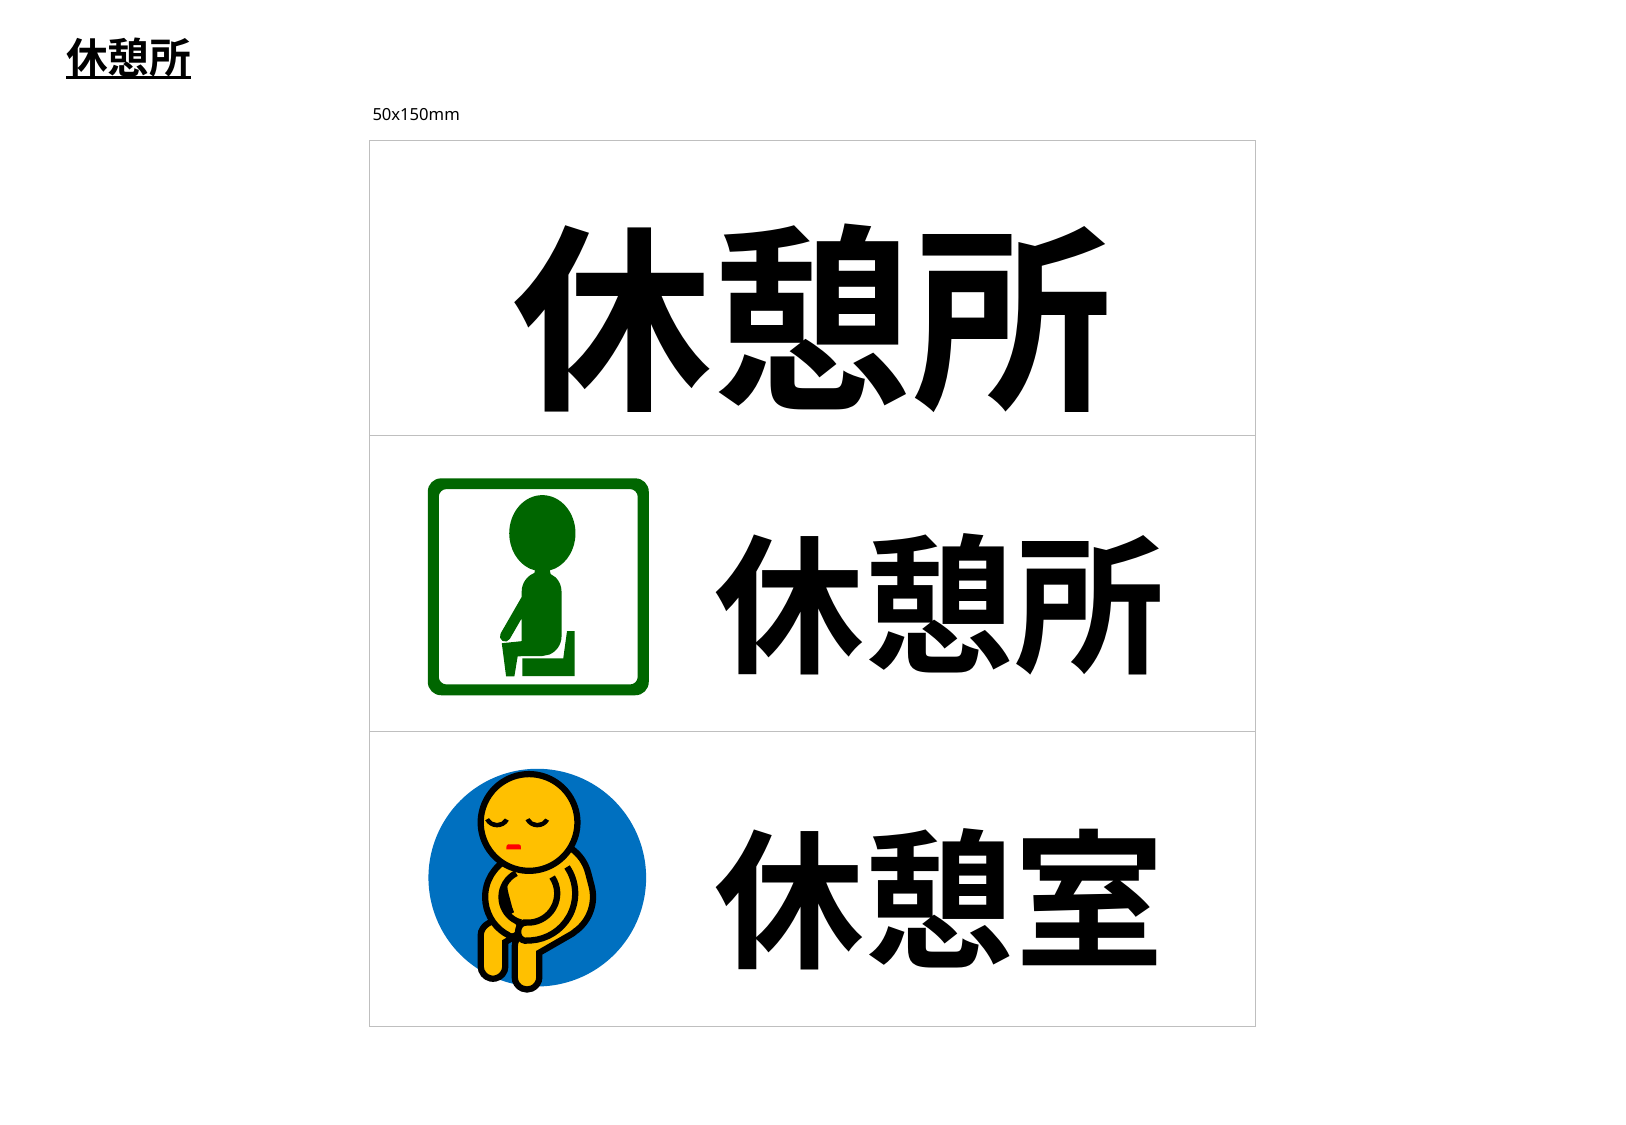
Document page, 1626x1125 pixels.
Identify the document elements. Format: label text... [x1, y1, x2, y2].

text_box 50x150mm [372, 103, 461, 125]
text_box [368, 139, 1256, 435]
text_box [427, 478, 649, 696]
text_box 休憩所 [699, 504, 1180, 699]
text_box [368, 435, 1256, 730]
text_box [428, 768, 647, 987]
text_box 休憩所 [497, 186, 1128, 435]
text_box 休憩所 [51, 24, 207, 89]
text_box 休憩室 [699, 799, 1180, 995]
text_box [368, 730, 1256, 1027]
